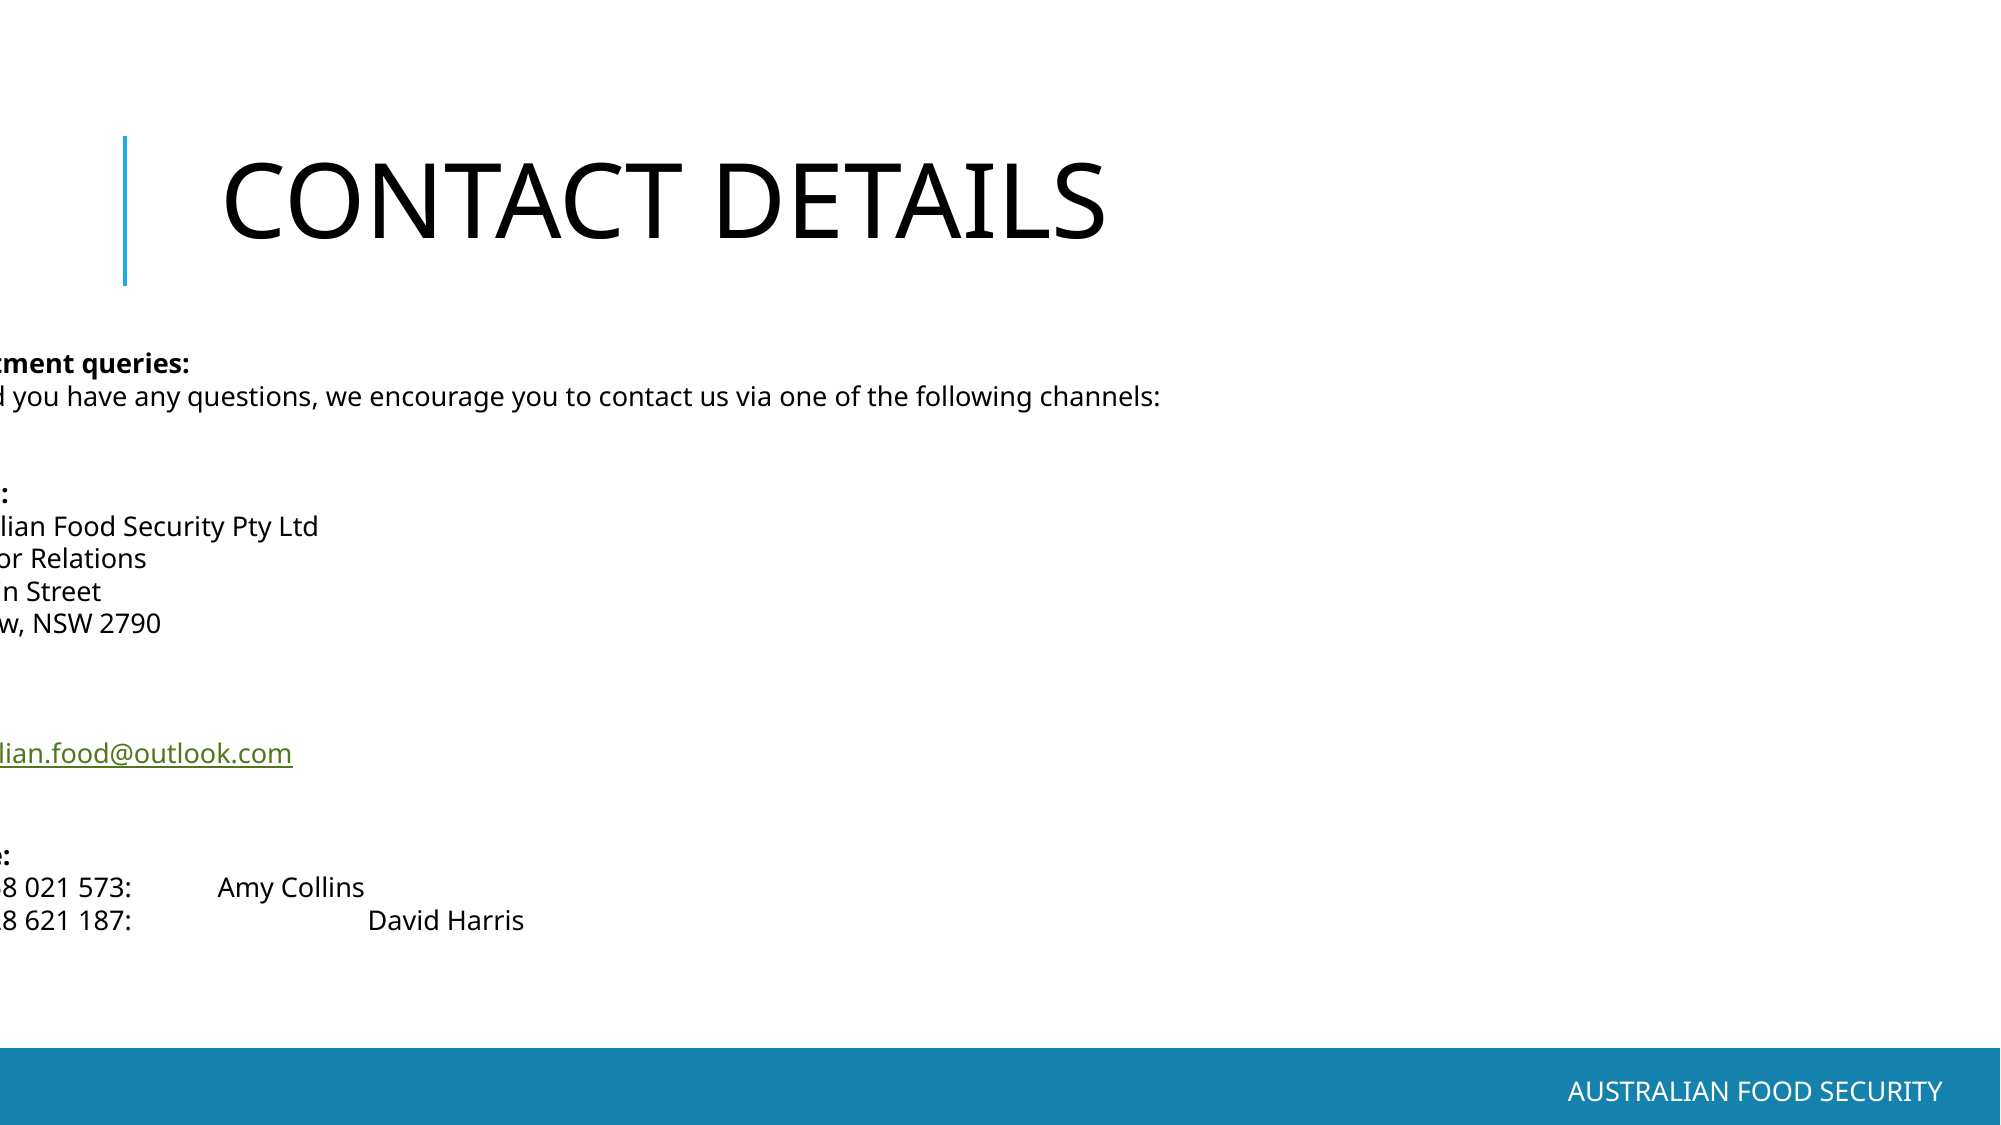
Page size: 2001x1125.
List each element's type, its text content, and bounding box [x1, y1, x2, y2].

text_box AUSTRALIAN FOOD SECURITY [1504, 1056, 1958, 1116]
text_box CONTACT DETAILS [185, 140, 1781, 387]
text_box Investment queries: Should you have any questions, we encourage you to contact us via one of the following channels: Postal: Australian Food Security Pty Ltd Investor Relations 24 Main Street Lithgow, NSW 2790 Email: australian.food@outlook.com Phone: +61 458 021 573: Amy Collins +61 428 621 187: David Harris [0, 306, 1176, 943]
text_box [0, 1048, 2000, 1125]
